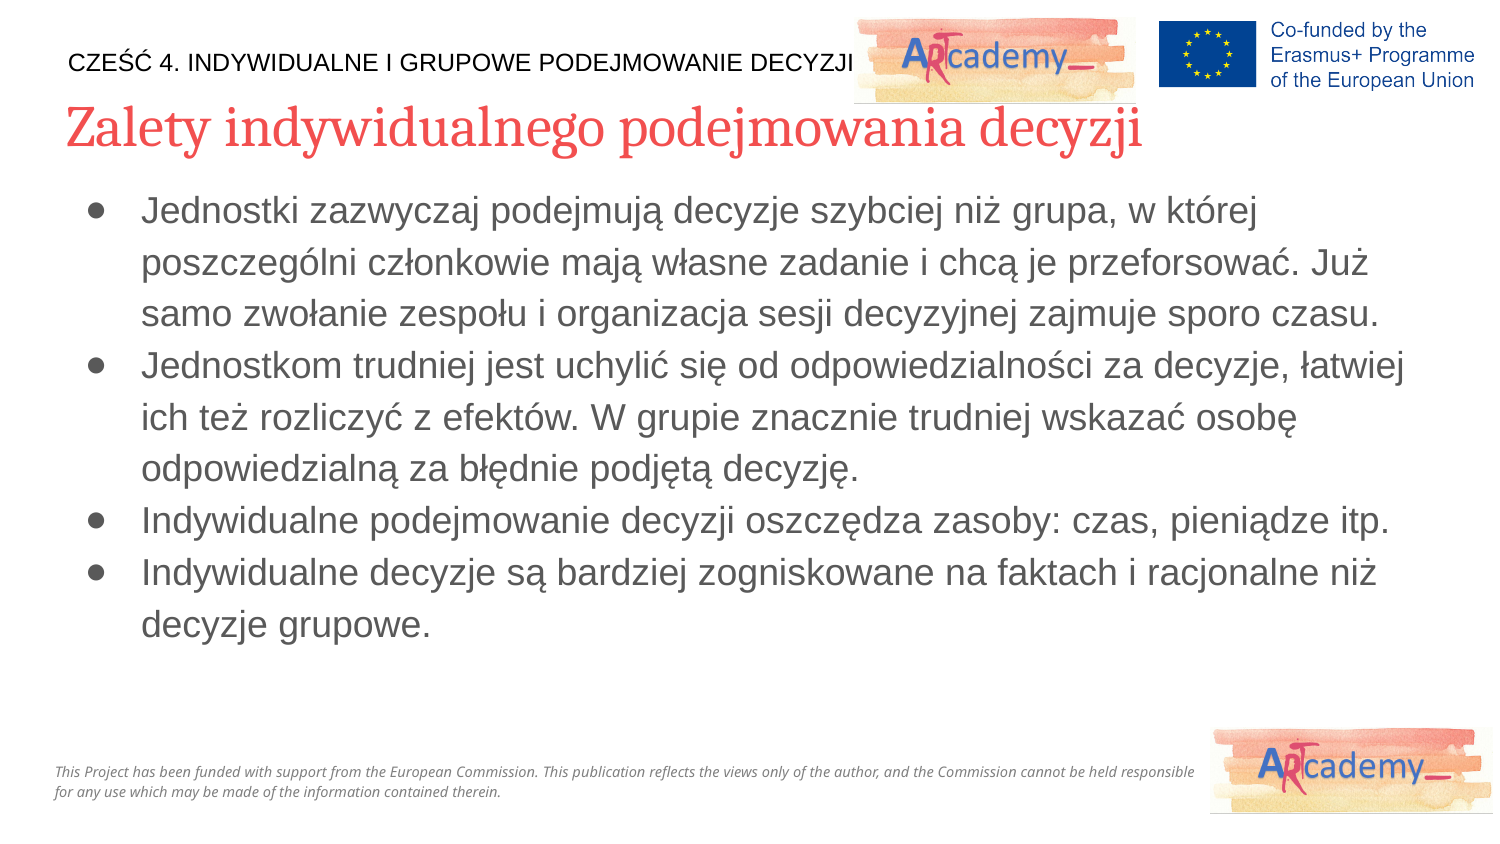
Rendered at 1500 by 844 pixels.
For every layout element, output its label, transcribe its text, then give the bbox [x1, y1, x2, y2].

picture [854, 0, 1137, 134]
picture [1158, 21, 1474, 91]
list Jednostki zazwyczaj podejmują decyzje szybciej niż grupa, w której poszczególni członkowie mają własne zadanie i chcą je przeforsować. Już samo zwołanie zespołu i organizacja sesji decyzyjnej zajmuje sporo czasu. Jednostkom trudniej jest uchylić się od odpowiedzialności za decyzje, łatwiej ich też rozliczyć z efektów. W grupie znacznie trudniej wskazać osobę odpowiedzialną za błędnie podjętą decyzję. Indywidualne podejmowanie decyzji oszczędza zasoby: czas, pieniądze itp. Indywidualne decyzje są bardziej zogniskowane na faktach i racjonalne niż decyzje grupowe. [51, 164, 1449, 754]
text_box This Project has been funded with support from the European Commission. This publication reflects the views only of the author, and the Commission cannot be held responsible for any use which may be made of the information contained therein. [39, 754, 1205, 799]
picture [1210, 709, 1493, 844]
title Zalety indywidualnego podejmowania decyzji [51, 72, 1449, 164]
text_box CZEŚĆ 4. INDYWIDUALNE I GRUPOWE PODEJMOWANIE DECYZJI [53, 39, 849, 84]
